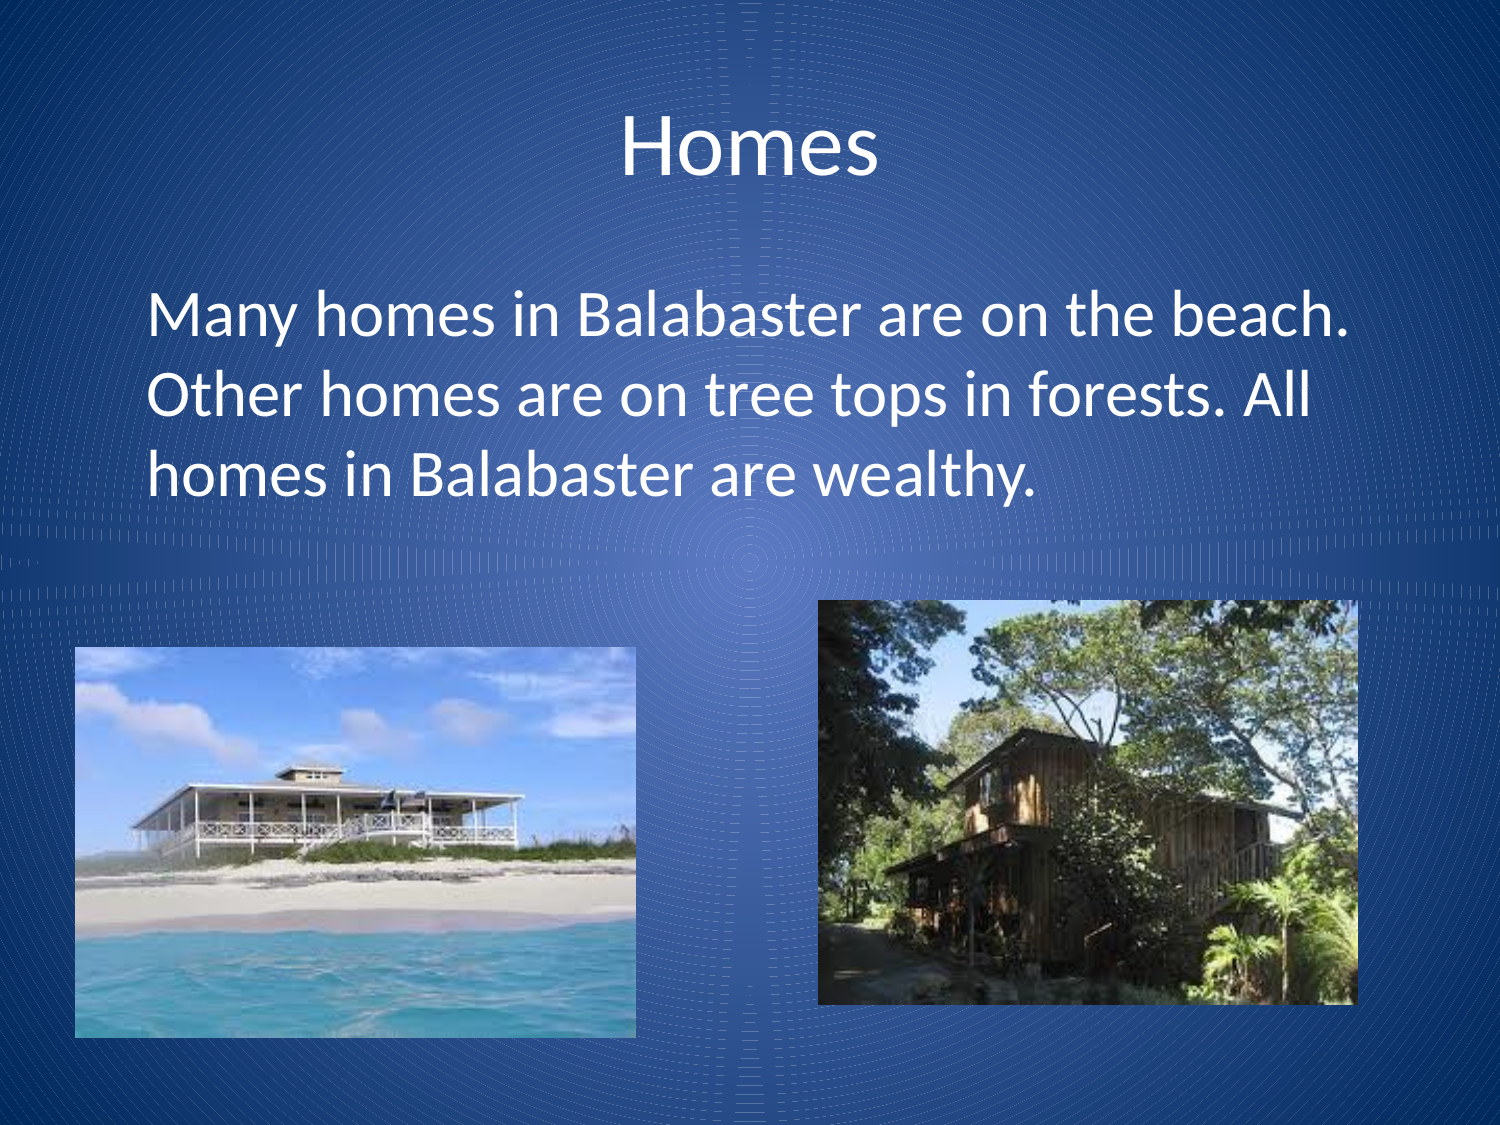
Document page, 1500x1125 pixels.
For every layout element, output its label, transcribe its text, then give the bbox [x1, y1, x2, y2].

picture [817, 600, 1358, 1006]
picture [74, 647, 636, 1038]
title Homes [75, 45, 1425, 233]
list Many homes in Balabaster are on the beach. Other homes are on tree tops in forests. All homes in Balabaster are wealthy. [75, 262, 1425, 1005]
